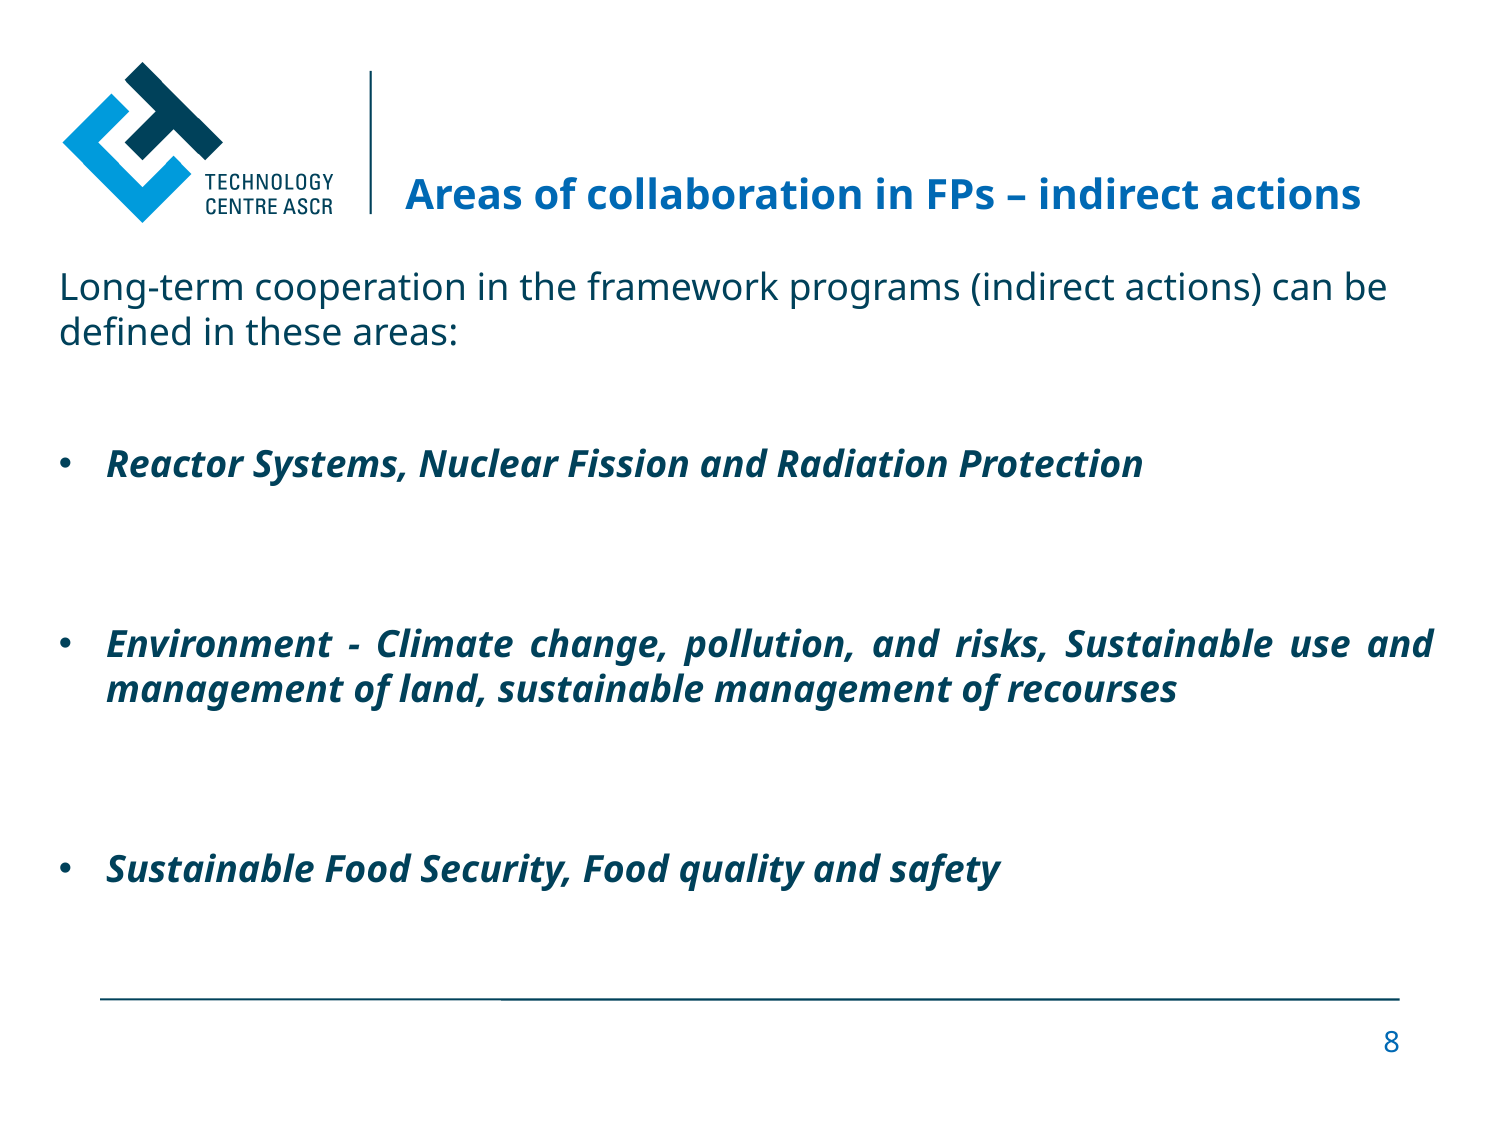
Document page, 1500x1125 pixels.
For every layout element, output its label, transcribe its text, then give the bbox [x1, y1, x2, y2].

picture [0, 0, 396, 246]
title Areas of collaboration in FPs – indirect actions [390, 59, 1483, 226]
text_box Reactor Systems, Nuclear Fission and Radiation Protection Environment - Climate change, pollution, and risks, Sustainable use and management of land, sustainable management of recourses Sustainable Food Security, Food quality and safety [44, 432, 1450, 988]
slide_number 8 [1049, 1022, 1401, 1102]
text_box Long-term cooperation in the framework programs (indirect actions) can be defined in these areas: [44, 255, 1450, 361]
